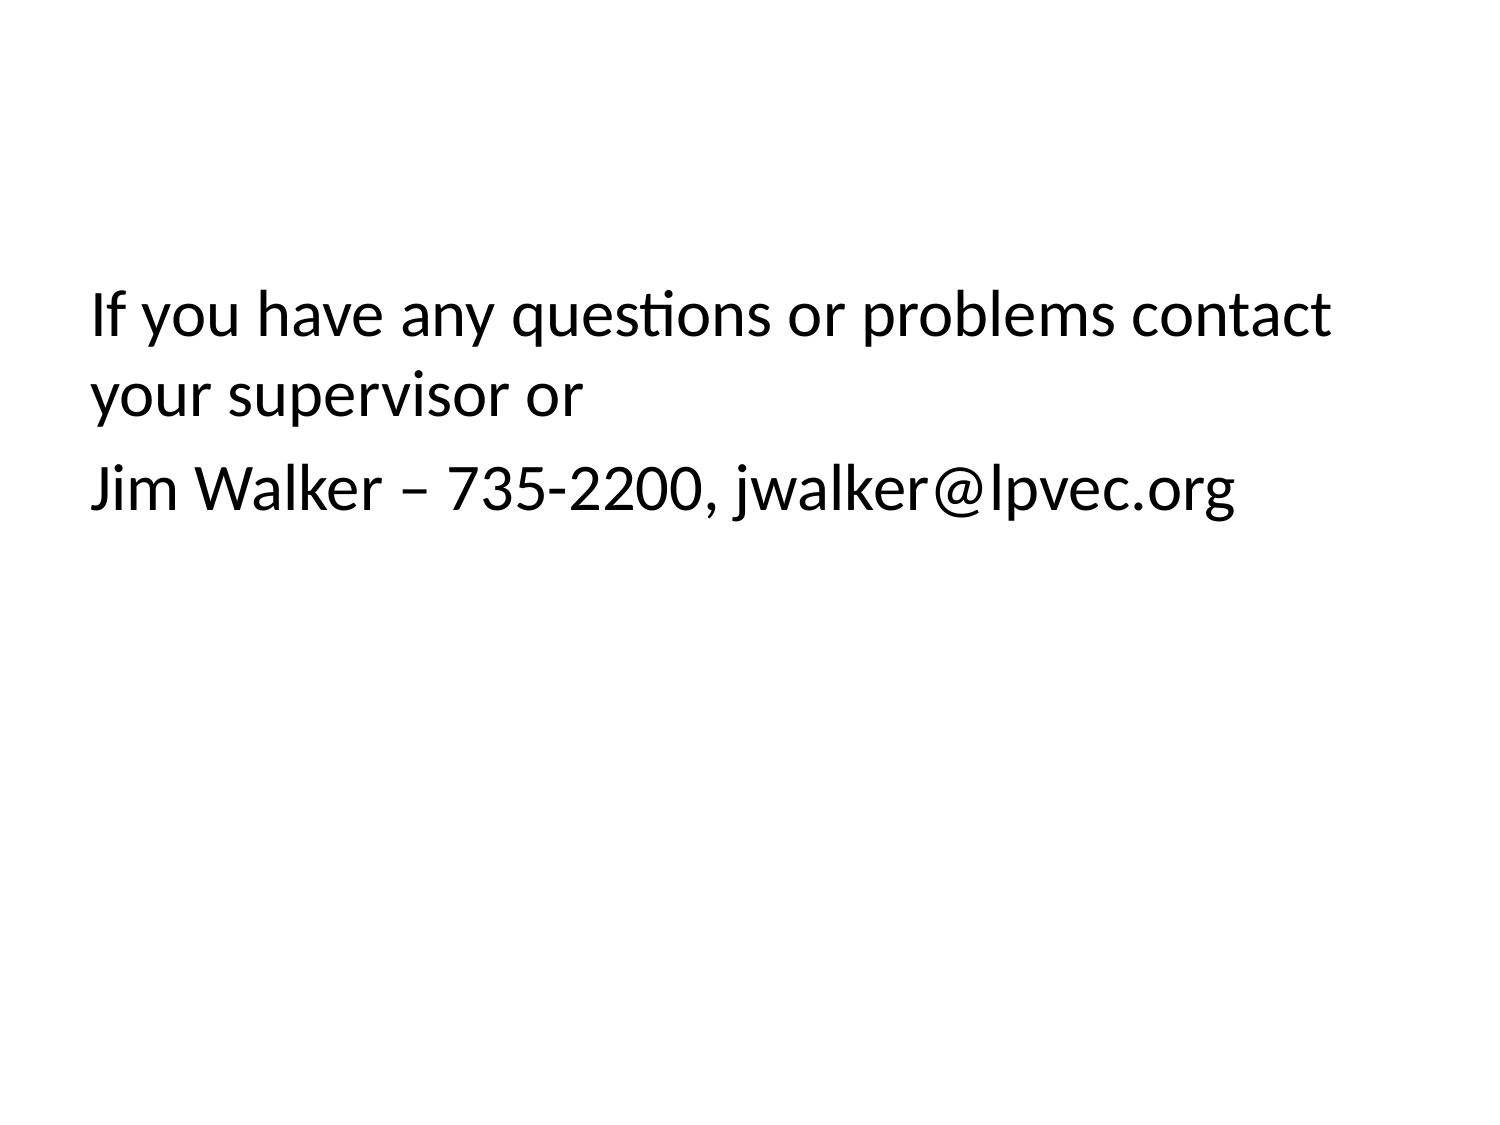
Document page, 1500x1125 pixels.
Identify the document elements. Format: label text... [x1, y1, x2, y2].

list If you have any questions or problems contact your supervisor or Jim Walker – 735-2200, jwalker@lpvec.org [75, 262, 1425, 1005]
